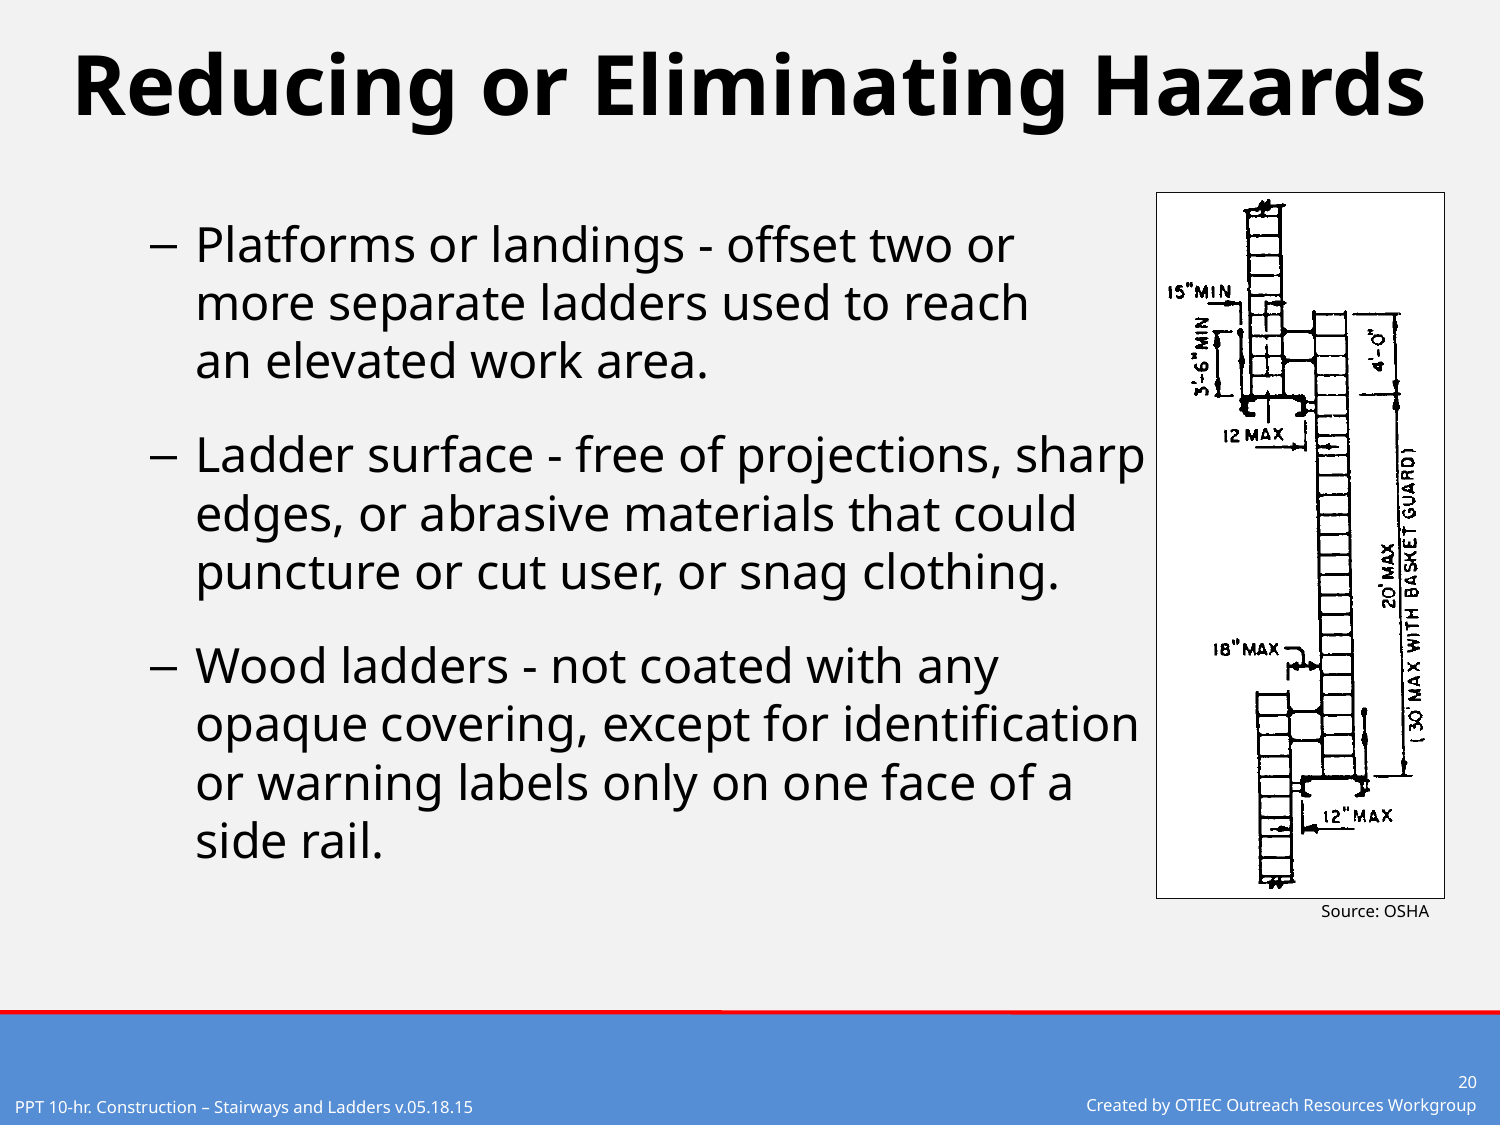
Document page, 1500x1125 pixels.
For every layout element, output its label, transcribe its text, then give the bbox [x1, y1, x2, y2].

text_box Source: OSHA [1284, 902, 1449, 929]
title Reducing or Eliminating Hazards [0, 24, 1500, 150]
picture [1156, 192, 1445, 899]
list Platforms or landings - offset two or more separate ladders used to reach an elevated work area. Ladder surface - free of projections, sharp edges, or abrasive materials that could puncture or cut user, or snag clothing. Wood ladders - not coated with any opaque covering, except for identification or warning labels only on one face of a side rail. [62, 206, 1151, 894]
